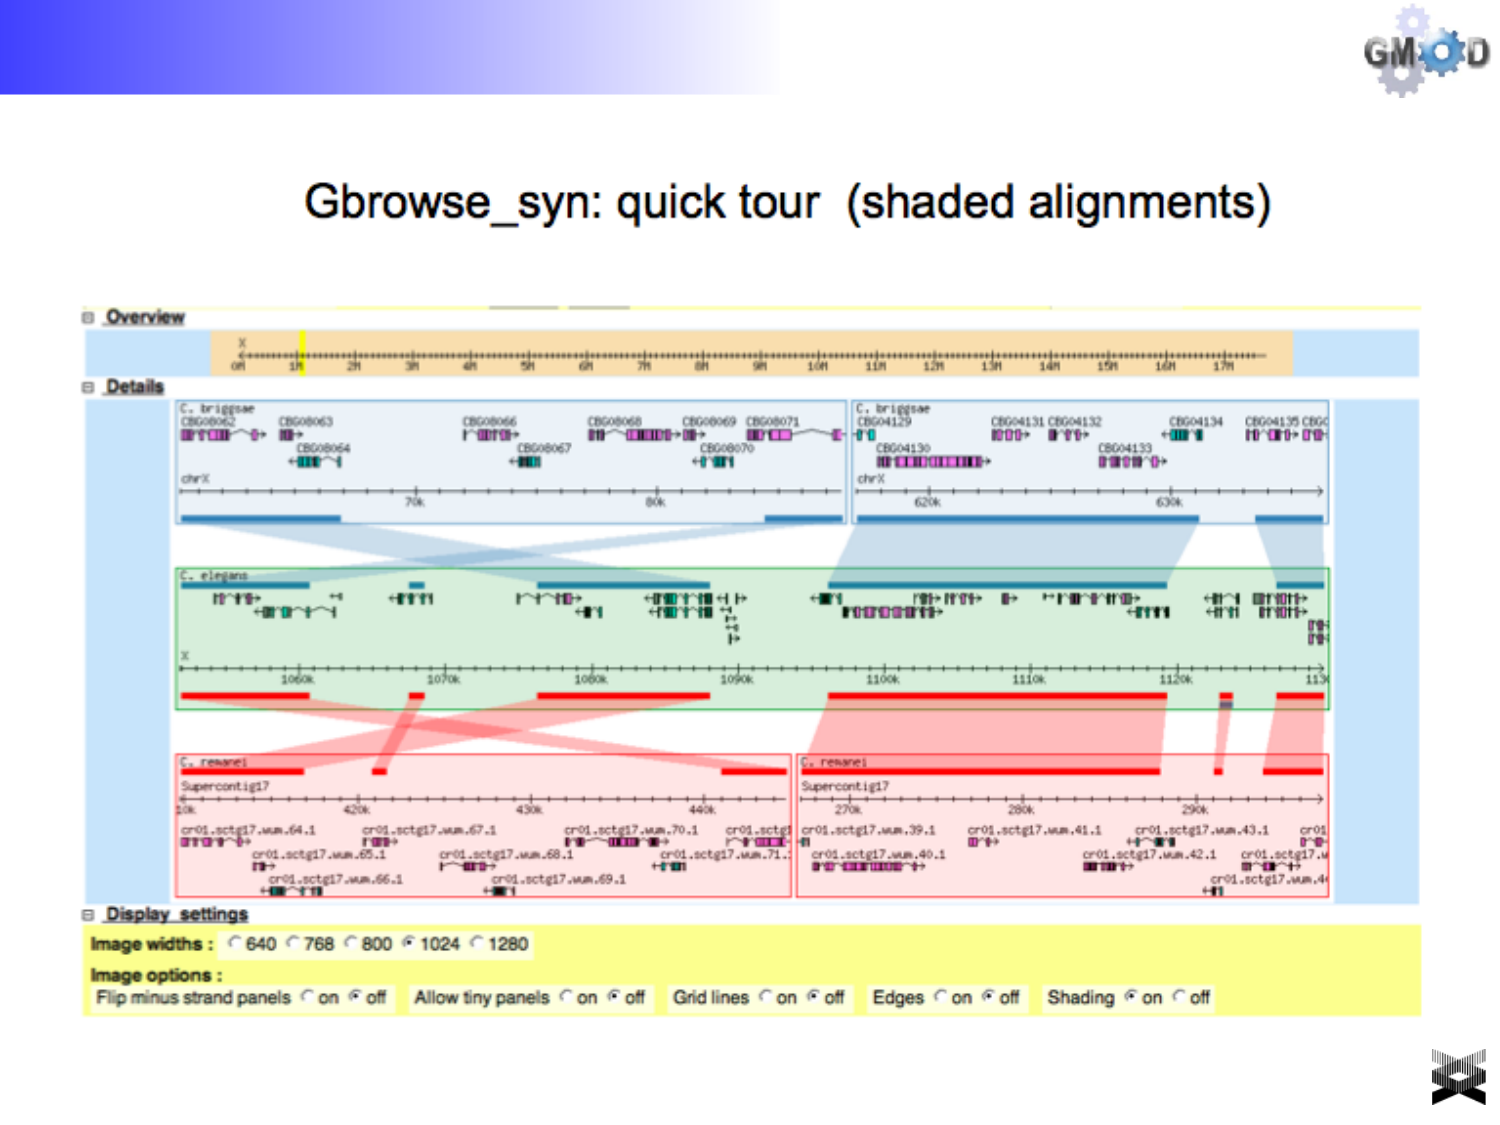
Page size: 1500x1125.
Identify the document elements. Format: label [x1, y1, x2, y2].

picture [62, 148, 1457, 1037]
picture [1431, 1049, 1487, 1105]
